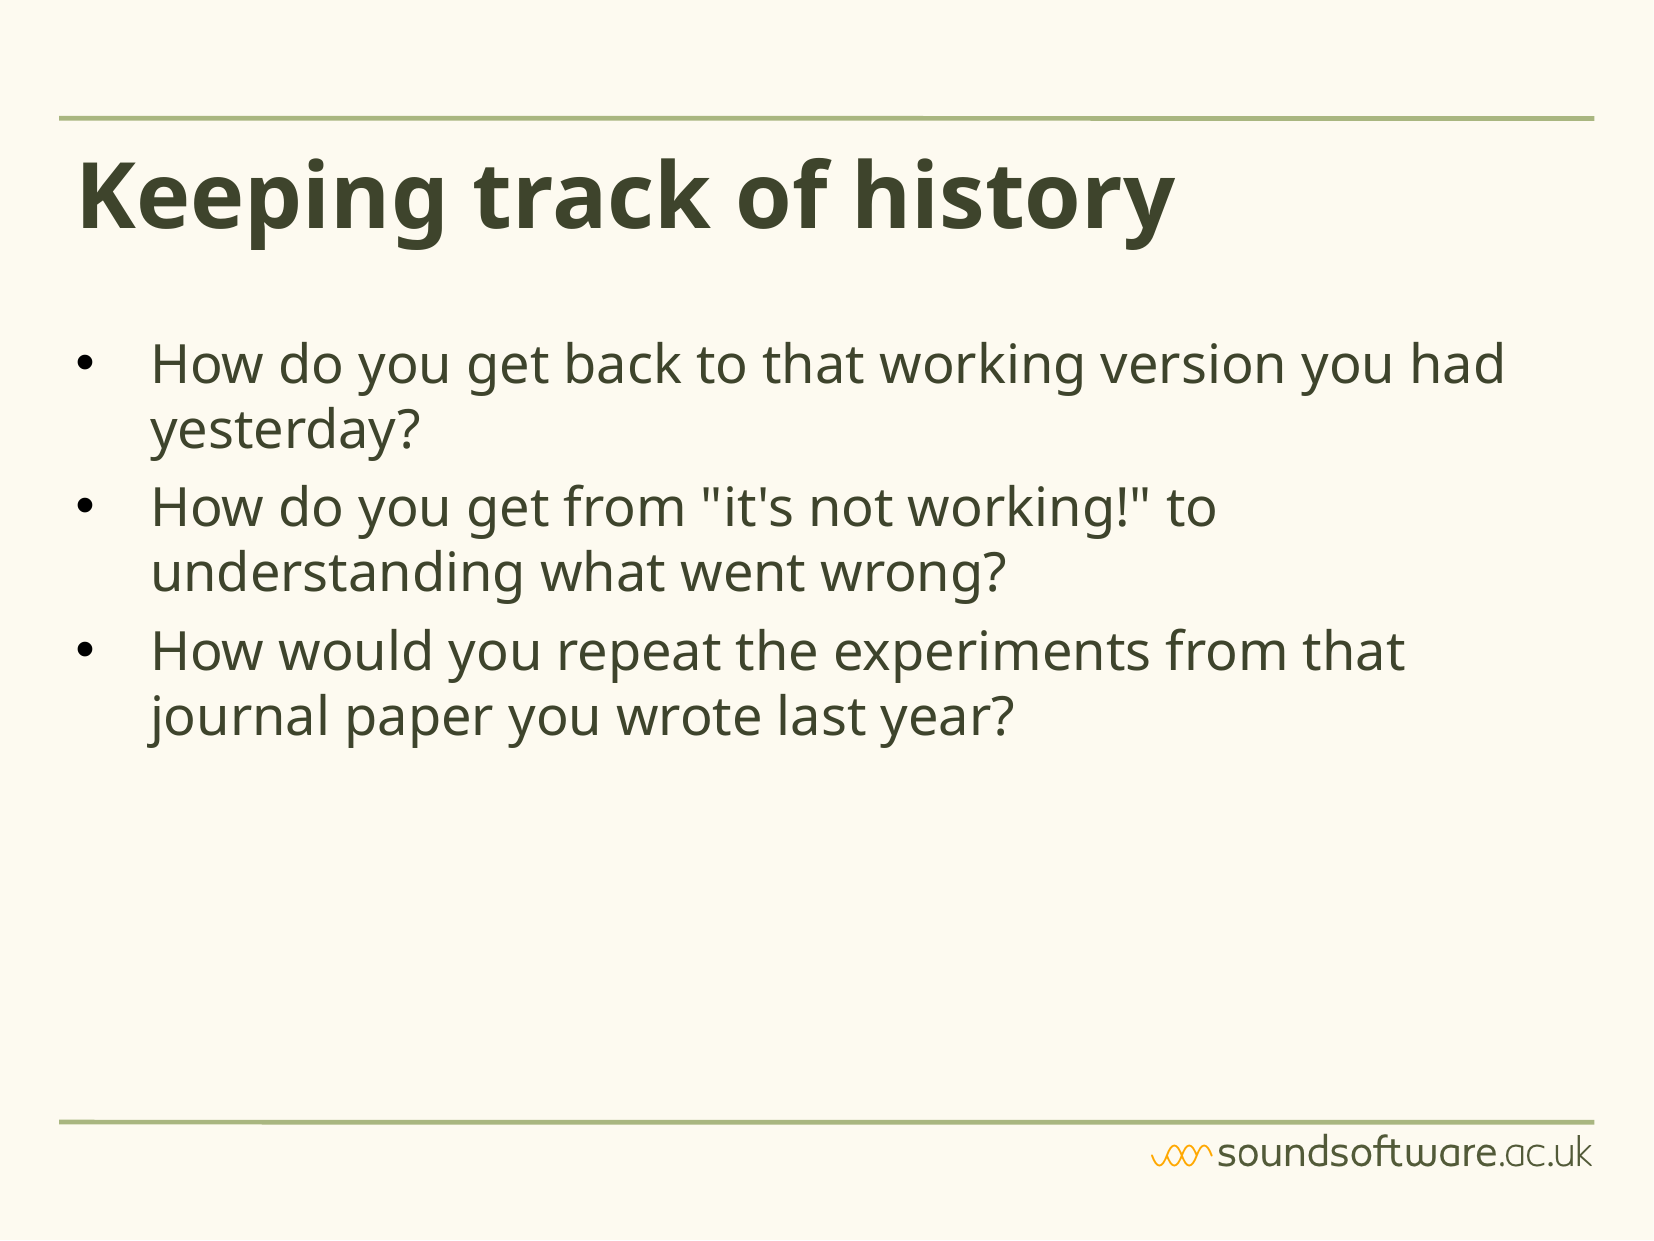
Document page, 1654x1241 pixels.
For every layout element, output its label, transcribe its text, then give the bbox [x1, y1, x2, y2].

title Keeping track of history [59, 118, 1594, 265]
picture [1151, 1139, 1592, 1167]
text_box How do you get back to that working version you had yesterday? How do you get from "it's not working!" to understanding what went wrong? How would you repeat the experiments from that journal paper you wrote last year? [59, 321, 1594, 1139]
